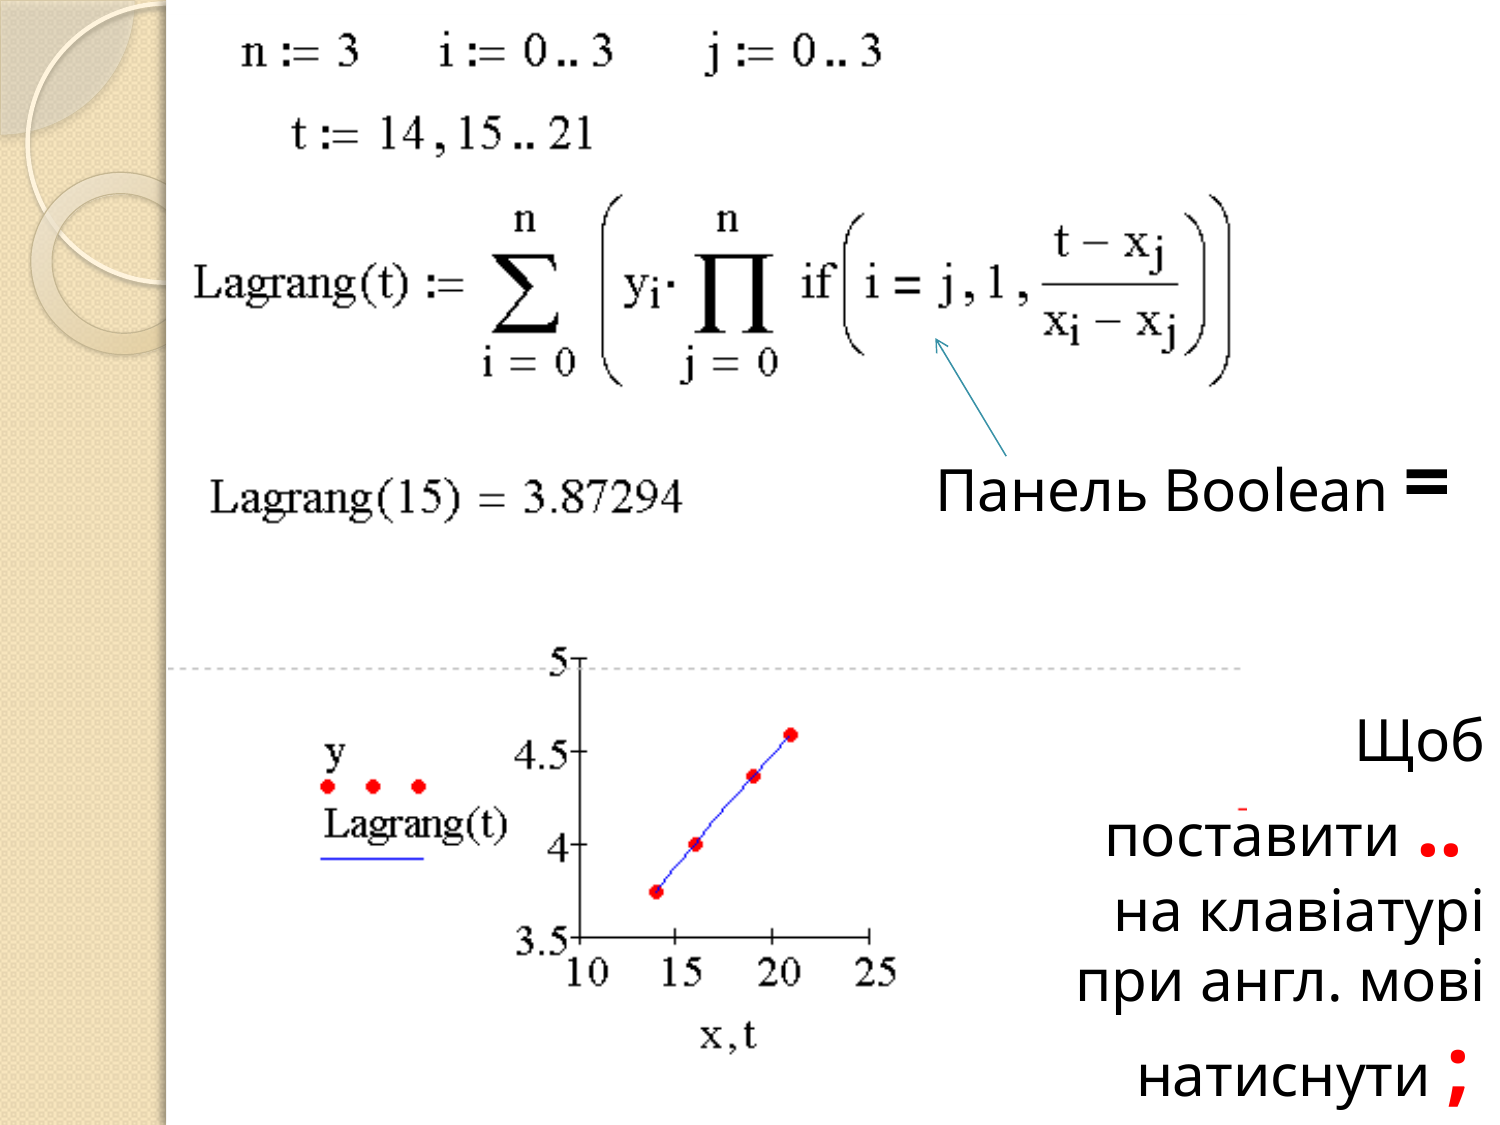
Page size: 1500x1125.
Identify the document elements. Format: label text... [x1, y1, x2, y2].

text_box Щоб поставити .. на клавіатурі при англ. мові натиснути ; [1059, 695, 1500, 1121]
text_box Панель Boolean = [1252, 420, 1467, 536]
picture [167, 12, 1247, 1061]
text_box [934, 337, 1007, 457]
